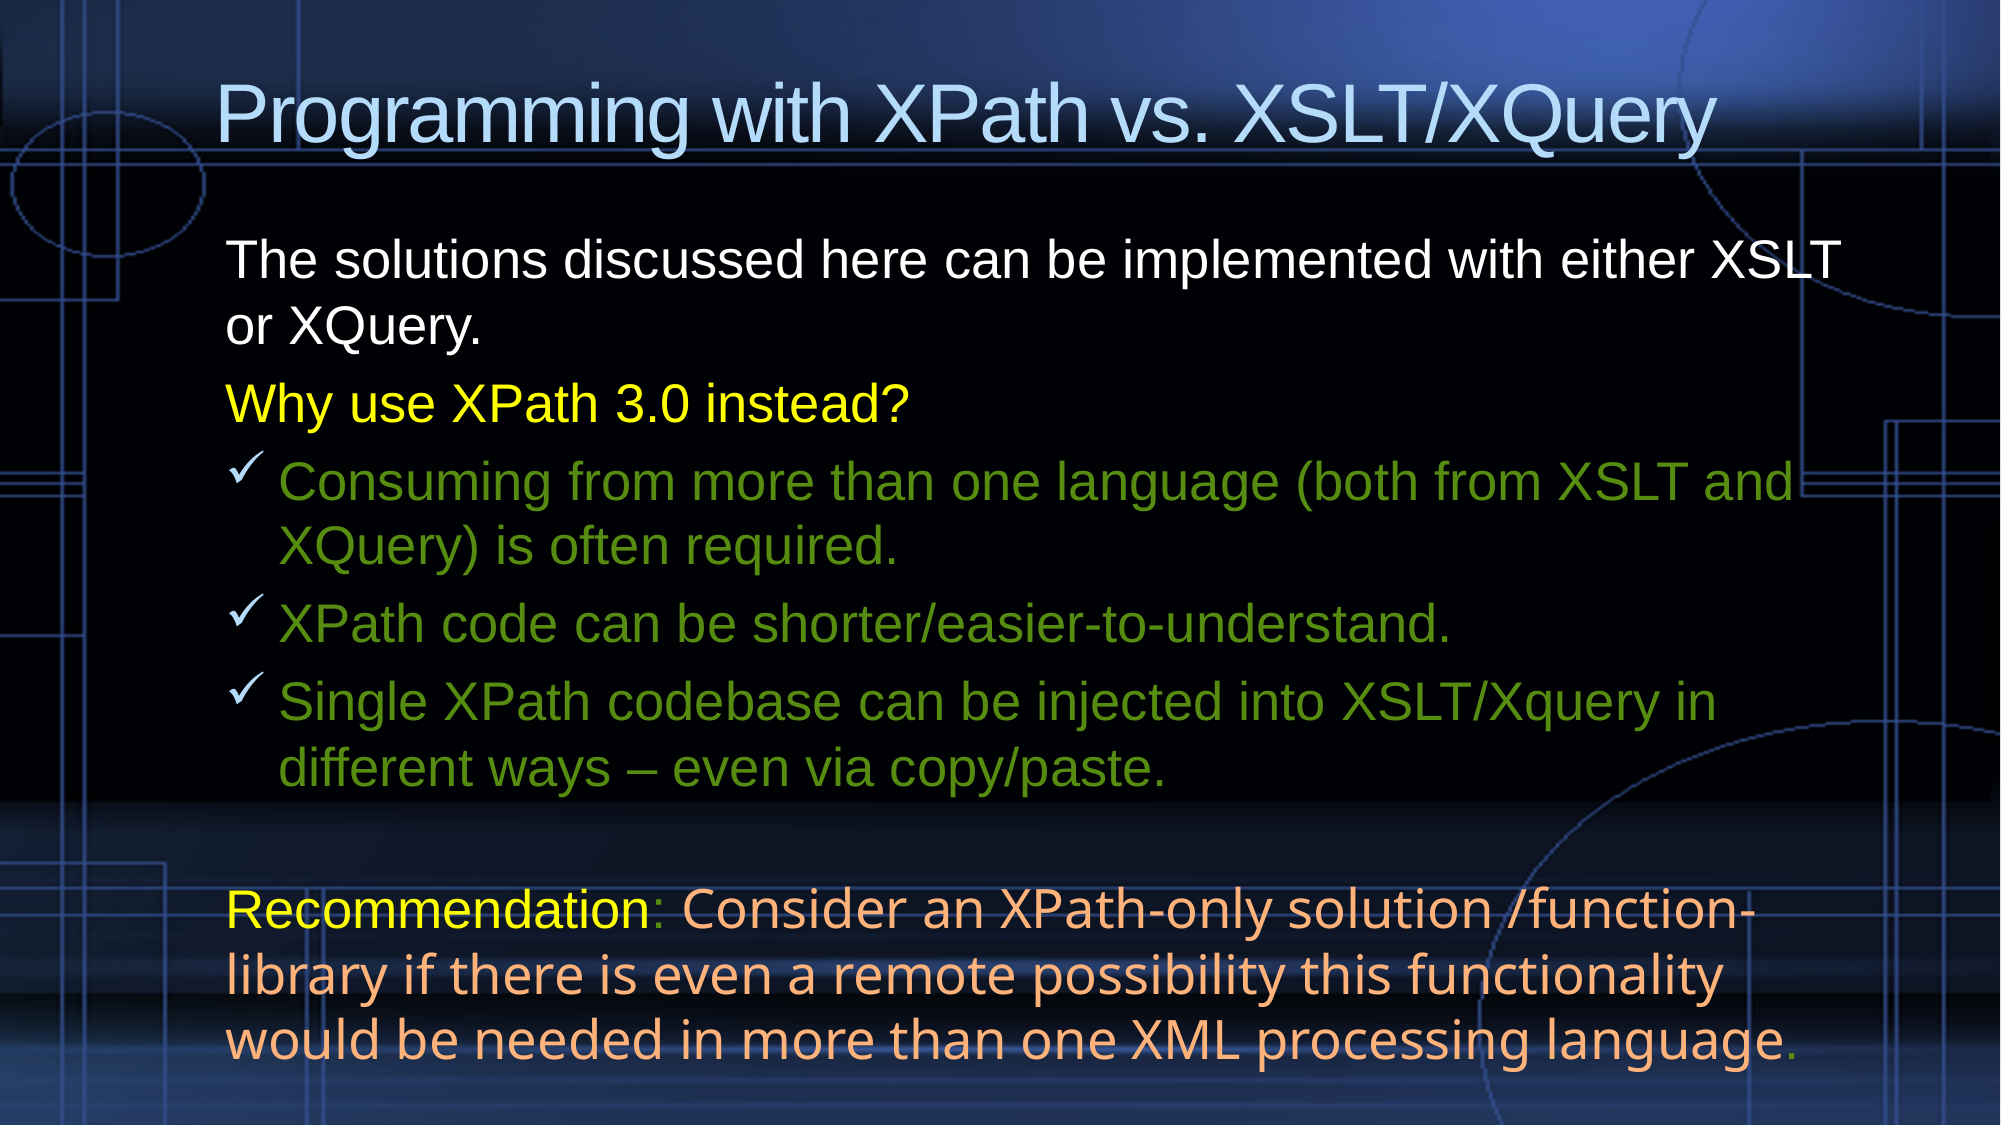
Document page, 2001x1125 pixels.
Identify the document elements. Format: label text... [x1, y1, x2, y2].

list The solutions discussed here can be implemented with either XSLT or XQuery. Why use XPath 3.0 instead? Consuming from more than one language (both from XSLT and XQuery) is often required. XPath code can be shorter/easier-to-understand. Single XPath codebase can be injected into XSLT/Xquery in different ways – even via copy/paste. Recommendation: Consider an XPath-only solution /function-library if there is even a remote possibility this functionality would be needed in more than one XML processing language. [200, 217, 1900, 1086]
title Programming with XPath vs. XSLT/XQuery [200, 51, 1900, 202]
picture [0, 0, 2001, 1125]
